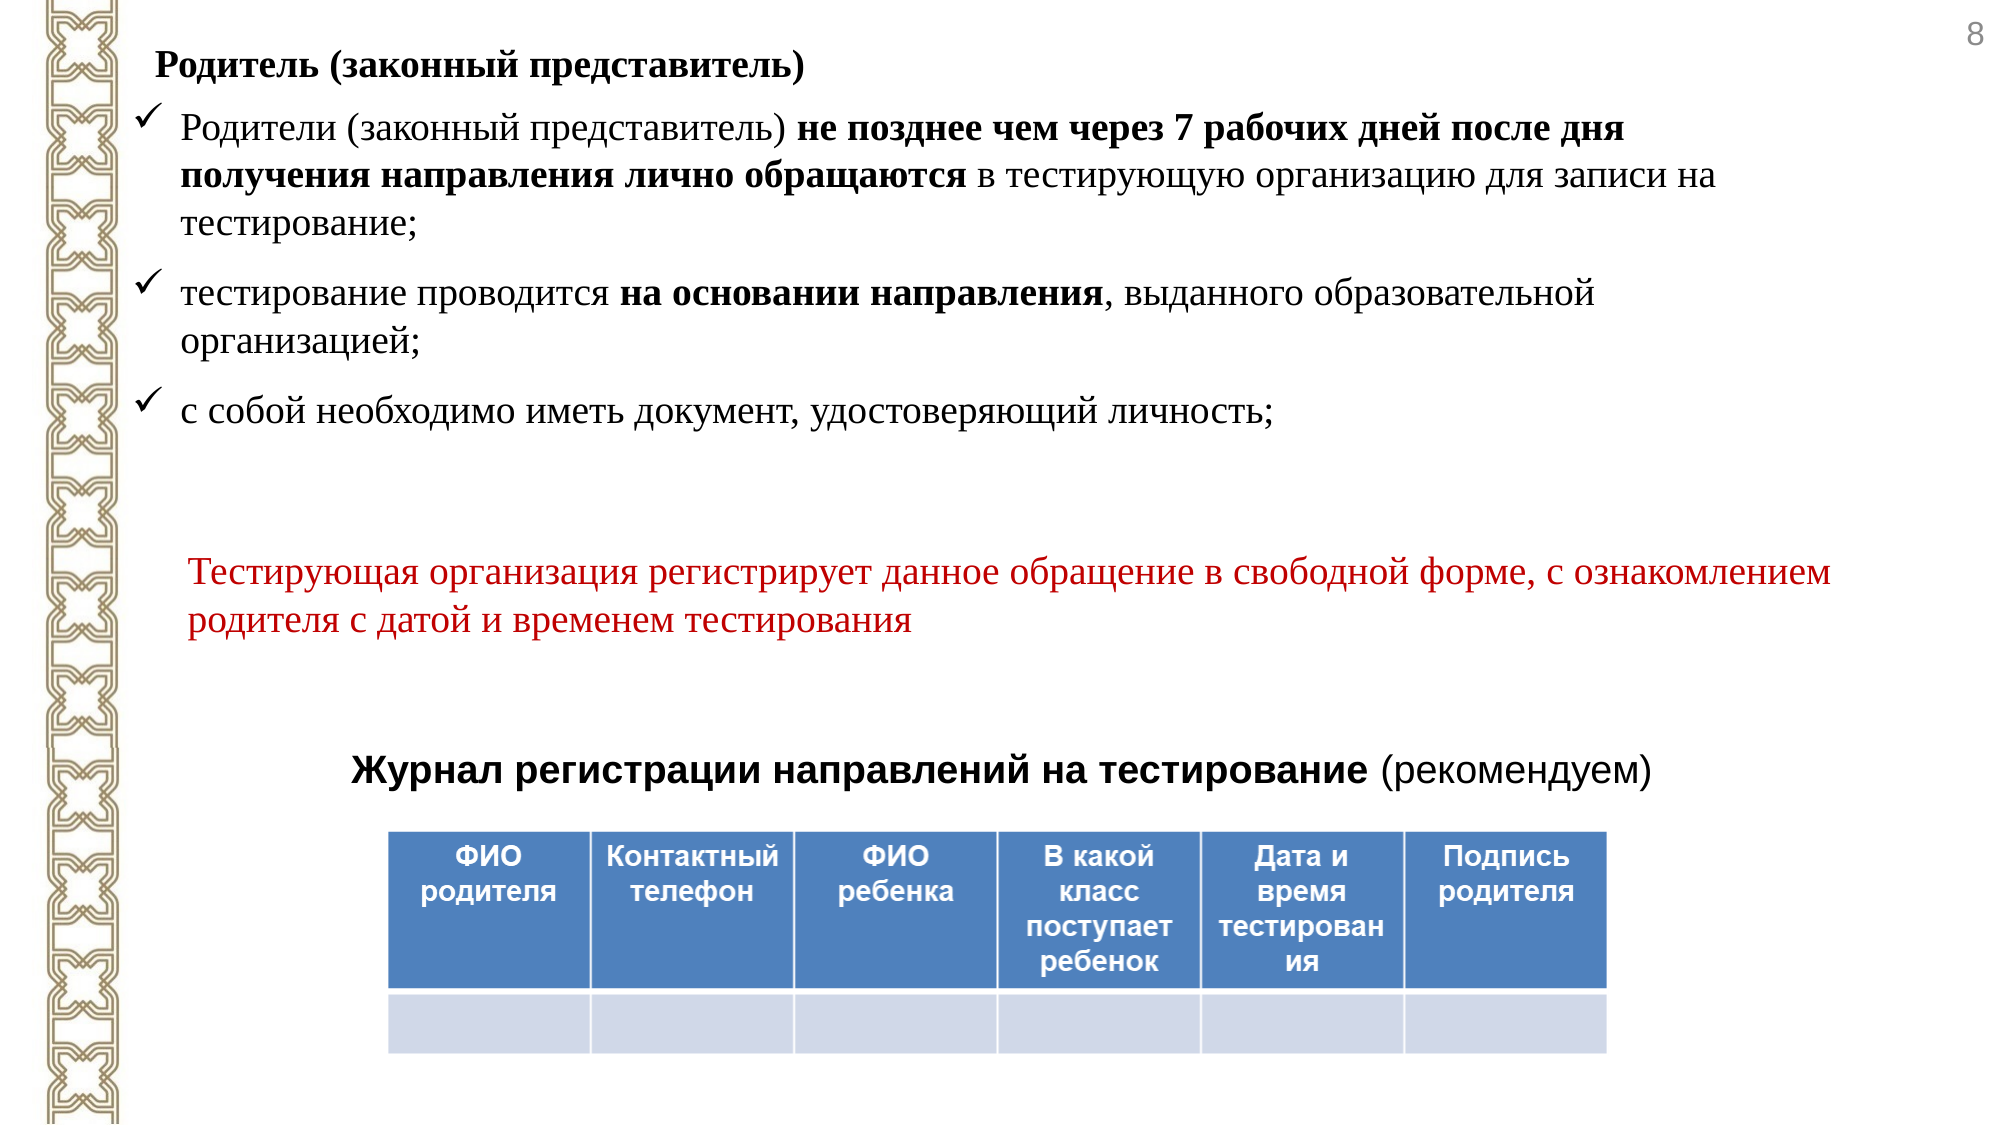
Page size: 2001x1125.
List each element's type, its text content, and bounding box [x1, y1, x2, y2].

text_box Журнал регистрации направлений на тестирование (рекомендуем) [336, 736, 1724, 799]
text_box Тестирующая организация регистрирует данное обращение в свободной форме, с ознакомлением родителя с датой и временем тестирования [172, 537, 1882, 648]
slide_number 8 [1533, 2, 2000, 63]
text_box Родители (законный представитель) не позднее чем через 7 рабочих дней после дня получения направления лично обращаются в тестирующую организацию для записи на тестирование; тестирование проводится на основании направления, выданного образовательной организацией; с собой необходимо иметь документ, удостоверяющий личность; [116, 93, 1826, 557]
picture [0, 0, 2001, 1125]
text_box Родитель (законный представитель) [139, 30, 1242, 93]
